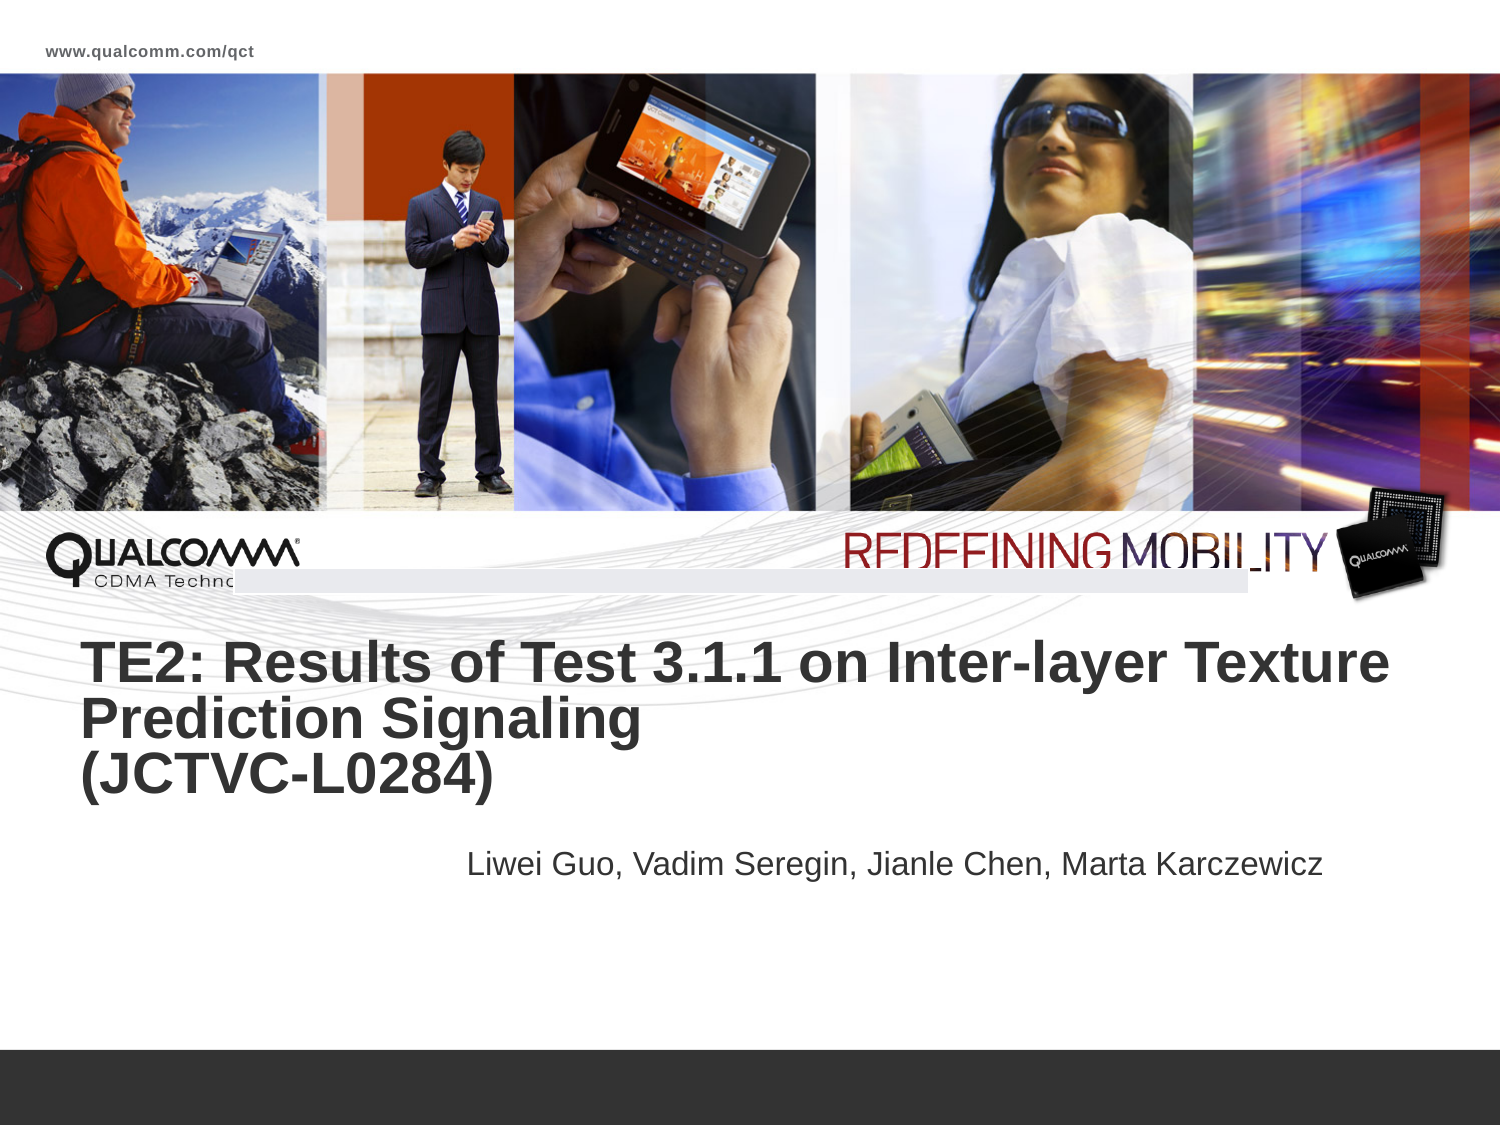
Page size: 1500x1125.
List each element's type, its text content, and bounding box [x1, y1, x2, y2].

title TE2: Results of Test 3.1.1 on Inter-layer Texture Prediction Signaling (JCTVC-L0284) [65, 620, 1500, 814]
picture [0, 12, 1500, 744]
table_header [235, 569, 1248, 593]
subtitle Liwei Guo, Vadim Seregin, Jianle Chen, Marta Karczewicz [343, 833, 1341, 936]
picture [30, 1048, 372, 1052]
